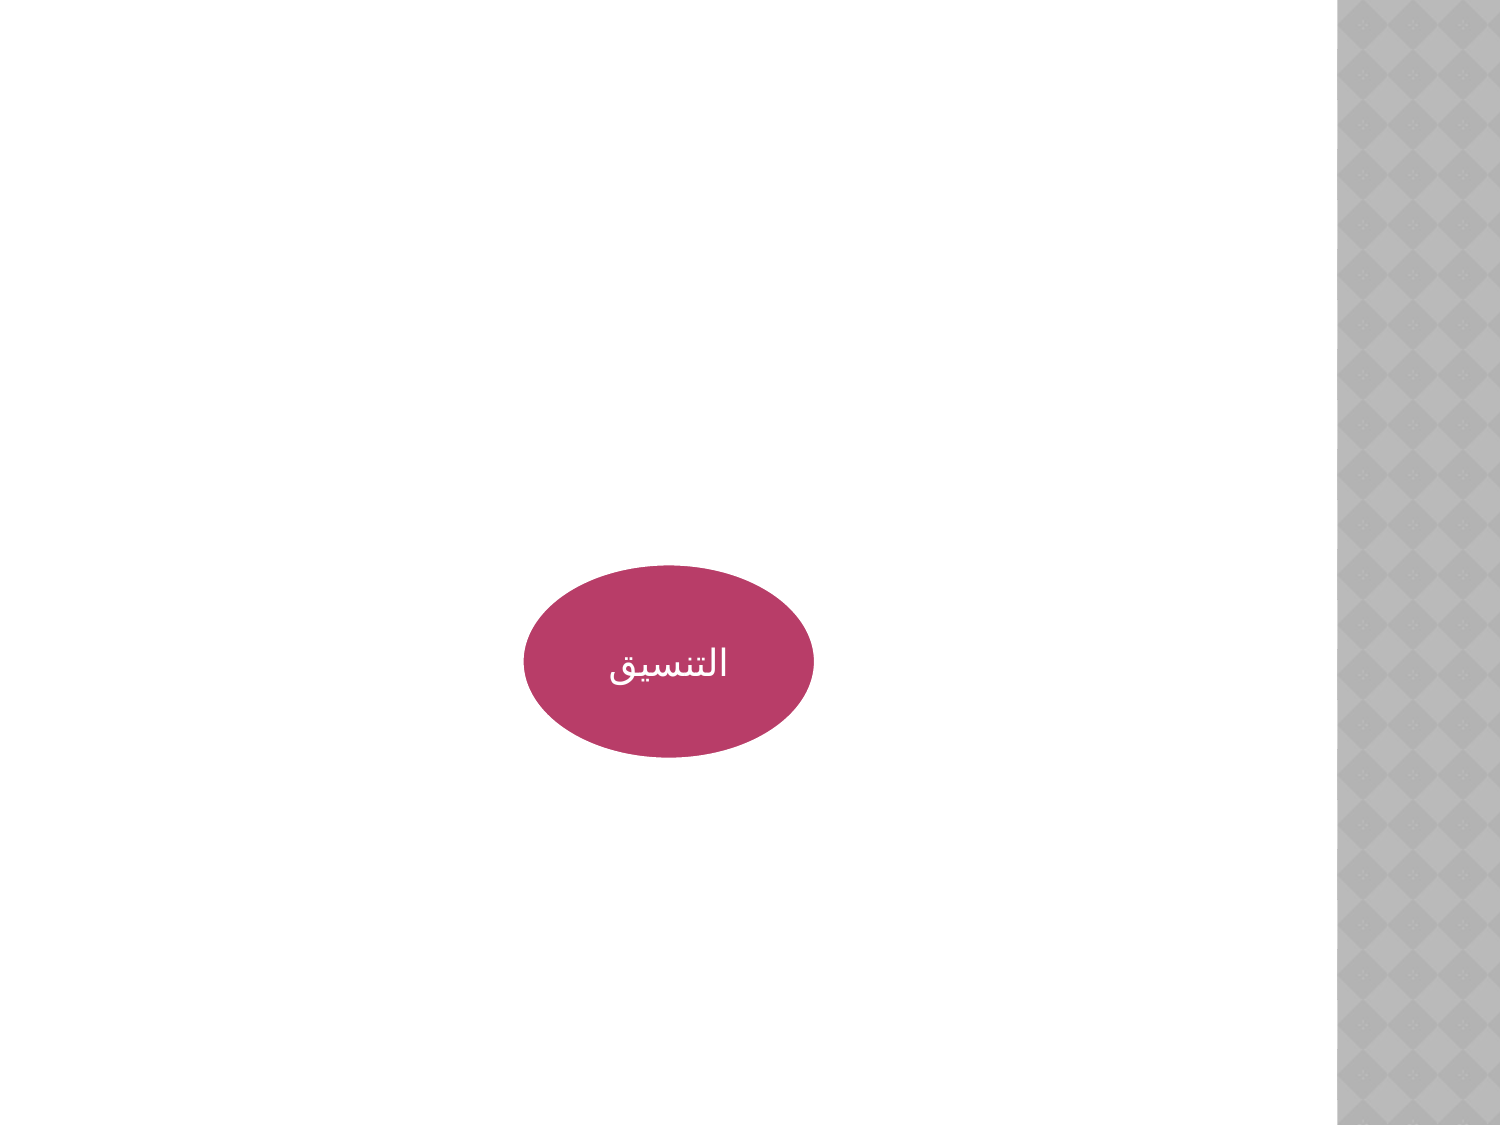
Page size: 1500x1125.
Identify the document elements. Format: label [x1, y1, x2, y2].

list [74, 263, 1263, 1060]
